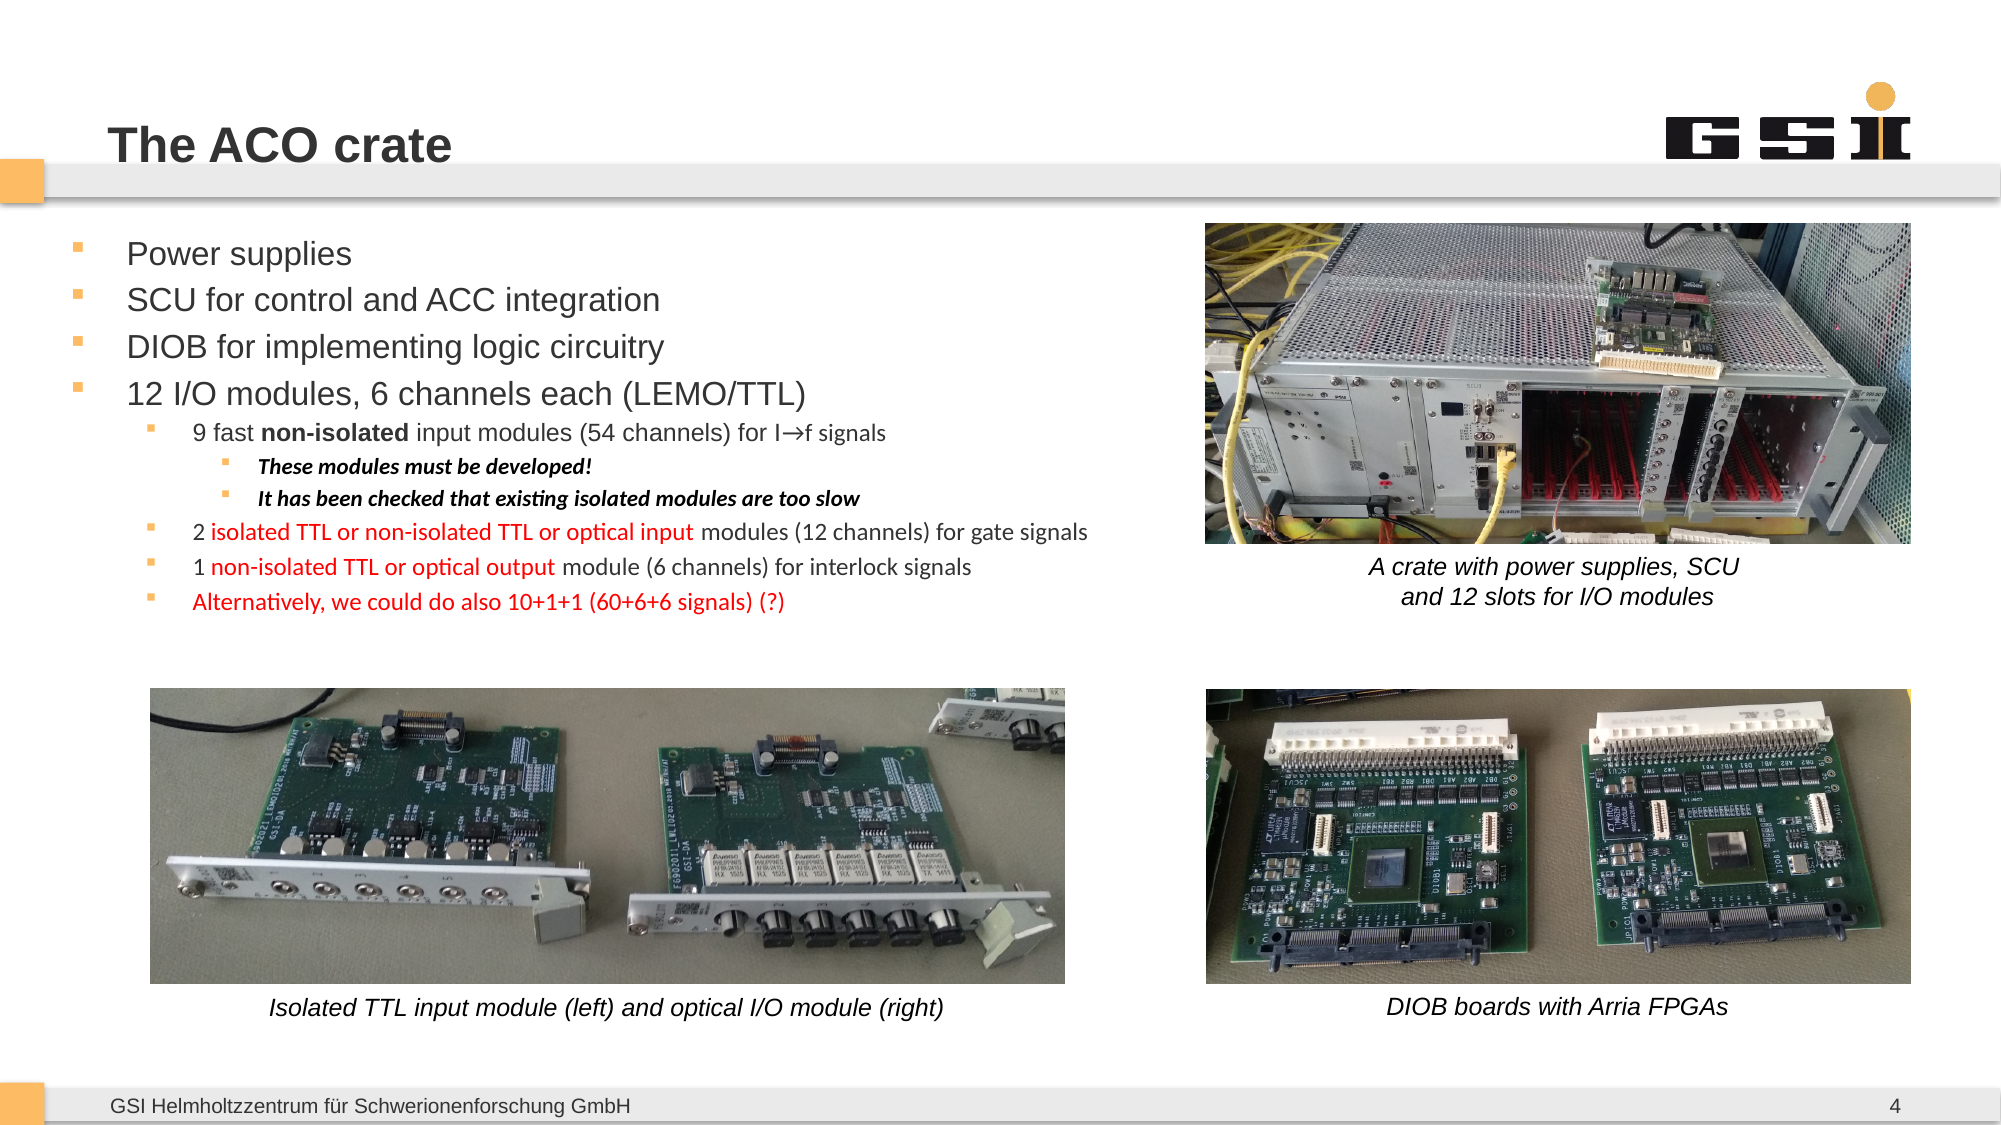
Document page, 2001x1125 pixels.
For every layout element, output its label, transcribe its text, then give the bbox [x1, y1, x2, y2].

title The ACO crate [92, 50, 1558, 180]
picture [149, 688, 1065, 984]
list Power supplies SCU for control and ACC integration DIOB for implementing logic circuitry 12 I/O modules, 6 channels each (LEMO/TTL) 9 fast non-isolated input modules (54 channels) for I→f signals These modules must be developed! It has been checked that existing isolated modules are too slow 2 isolated TTL or non-isolated TTL or optical input modules (12 channels) for gate signals 1 non-isolated TTL or optical output module (6 channels) for interlock signals Alternatively, we could do also 10+1+1 (60+6+6 signals) (?) [55, 224, 1175, 644]
text_box DIOB boards with Arria FPGAs [1205, 991, 1911, 1029]
slide_number 4 [1753, 1074, 1917, 1125]
picture [1205, 223, 1911, 544]
text_box A crate with power supplies, SCU and 12 slots for I/O modules [1205, 551, 1911, 619]
text_box Isolated TTL input module (left) and optical I/O module (right) [150, 992, 1065, 1029]
picture [1206, 689, 1911, 984]
picture [1664, 79, 1912, 162]
